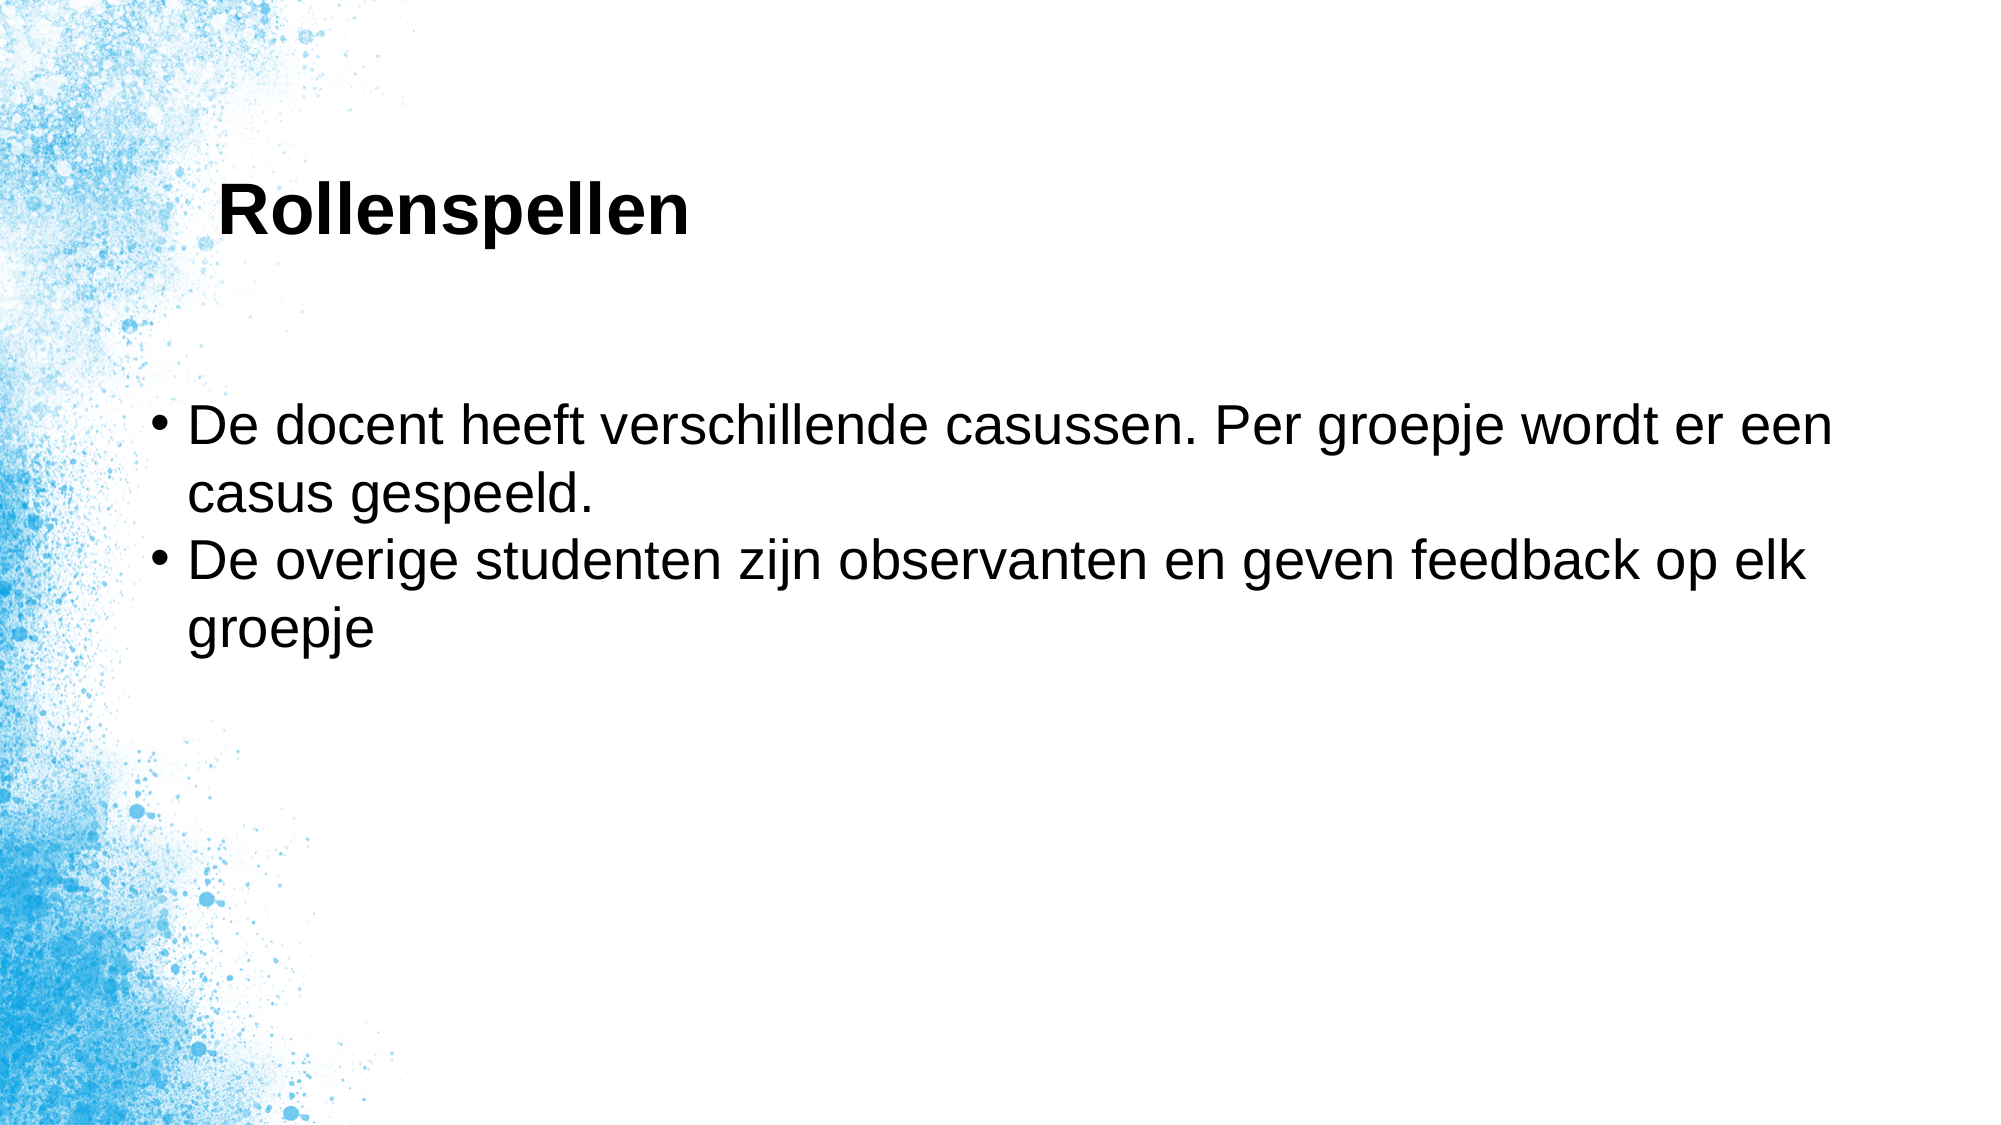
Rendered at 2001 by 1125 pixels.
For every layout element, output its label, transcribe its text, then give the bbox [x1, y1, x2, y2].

list De docent heeft verschillende casussen. Per groepje wordt er een casus gespeeld. De overige studenten zijn observanten en geven feedback op elk groepje [149, 388, 1851, 950]
title Rollenspellen [217, 61, 1556, 250]
picture [0, 0, 415, 1125]
